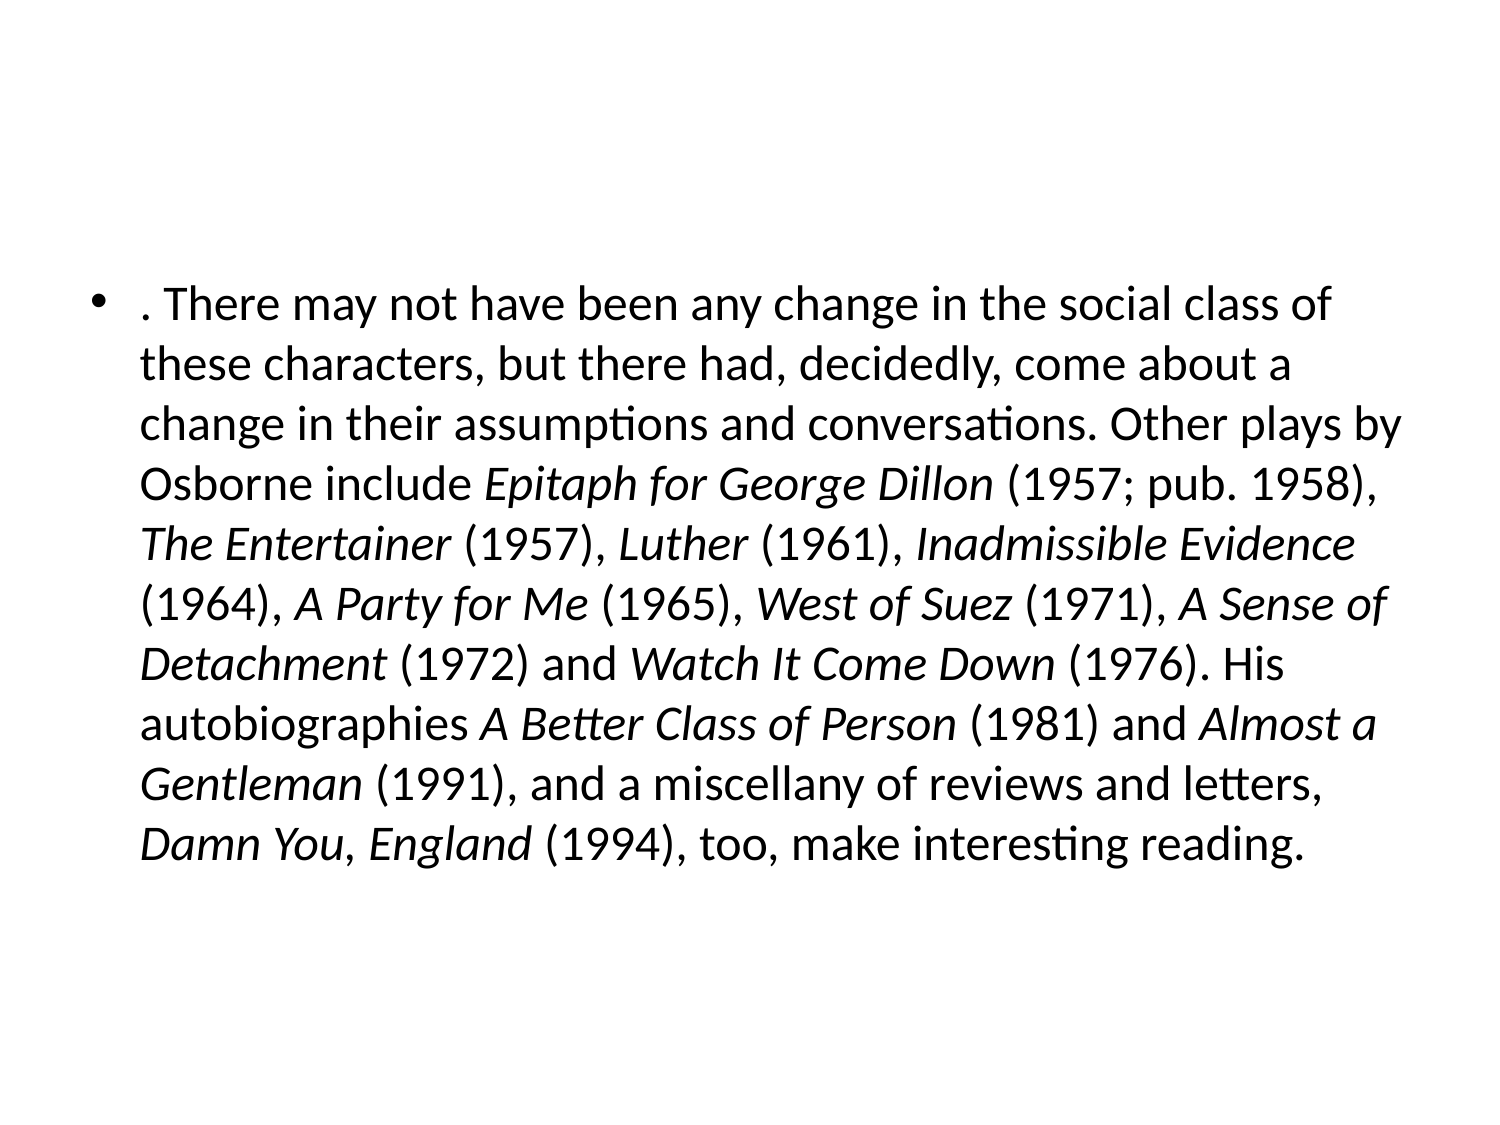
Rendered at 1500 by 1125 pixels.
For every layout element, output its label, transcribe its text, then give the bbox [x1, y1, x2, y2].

list . There may not have been any change in the social class of these characters, but there had, decidedly, come about a change in their assumptions and conversations. Other plays by Osborne include Epitaph for George Dillon (1957; pub. 1958), The Entertainer (1957), Luther (1961), Inadmissible Evidence (1964), A Party for Me (1965), West of Suez (1971), A Sense of Detachment (1972) and Watch It Come Down (1976). His autobiographies A Better Class of Person (1981) and Almost a Gentleman (1991), and a miscellany of reviews and letters, Damn You, England (1994), too, make interesting reading. [75, 262, 1425, 1005]
